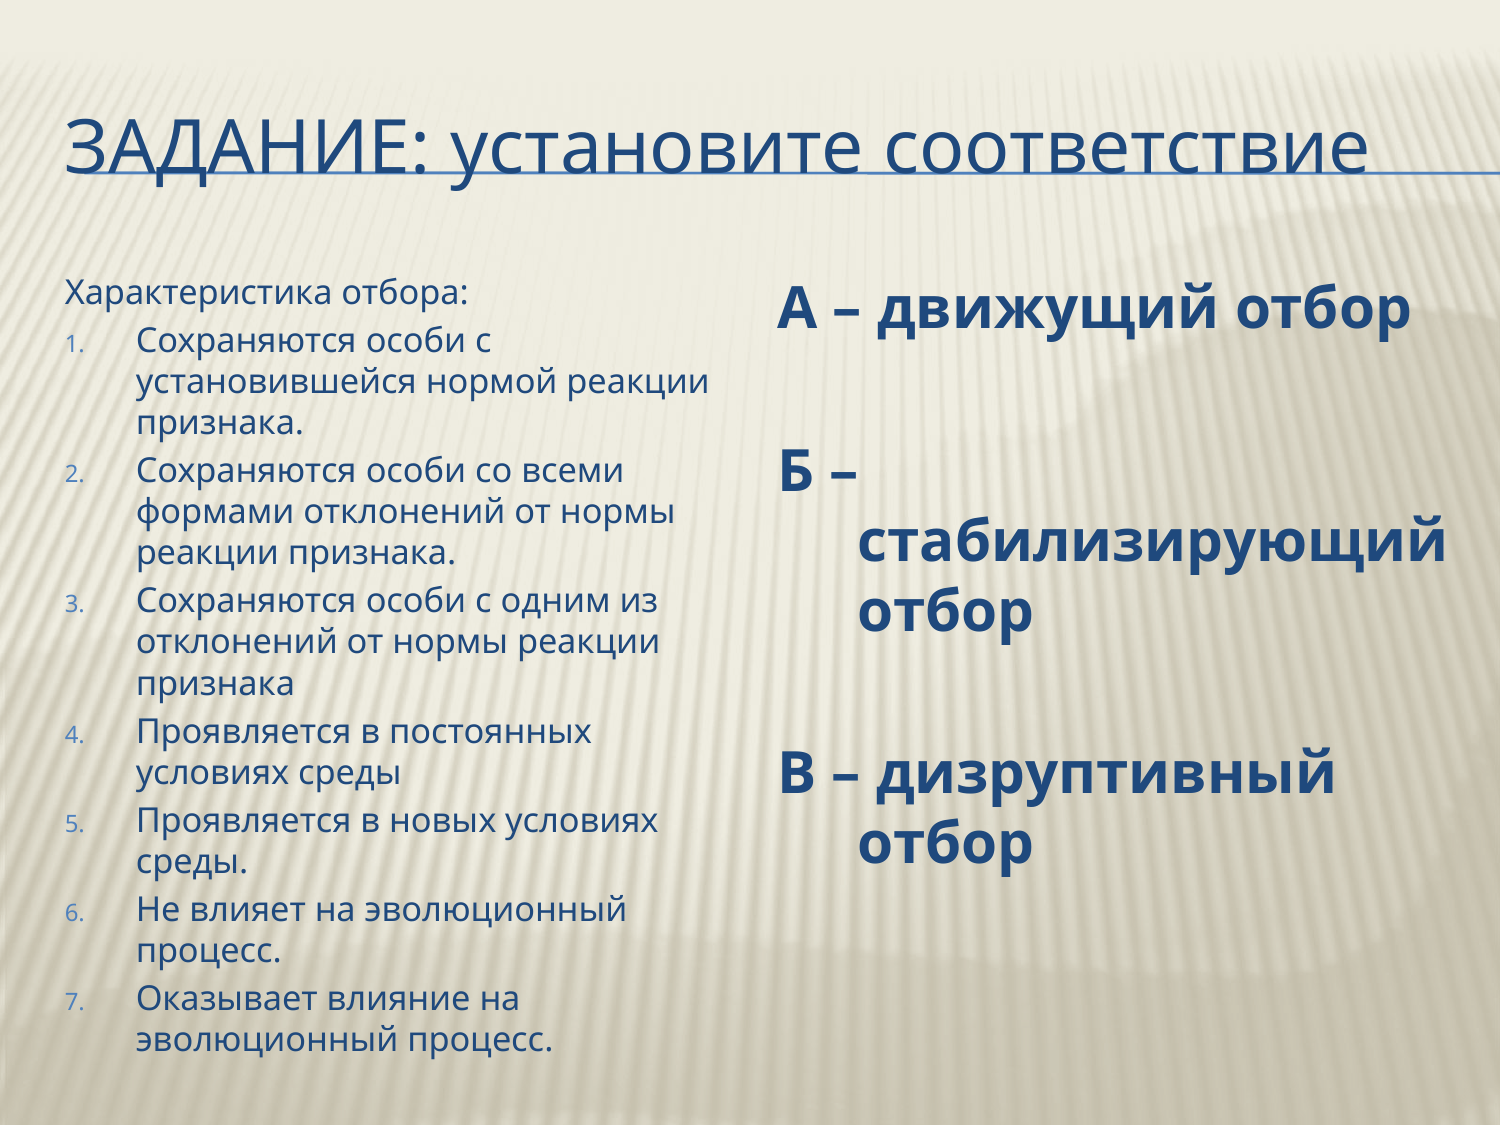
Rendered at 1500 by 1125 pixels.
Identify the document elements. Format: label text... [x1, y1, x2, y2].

list А – движущий отбор Б – стабилизирующий отбор В – дизруптивный отбор [762, 262, 1475, 1038]
list Характеристика отбора: Сохраняются особи с установившейся нормой реакции признака. Сохраняются особи со всеми формами отклонений от нормы реакции признака. Сохраняются особи с одним из отклонений от нормы реакции признака Проявляется в постоянных условиях среды Проявляется в новых условиях среды. Не влияет на эволюционный процесс. Оказывает влияние на эволюционный процесс. [50, 262, 738, 1079]
title Задание: установите соответствие [49, 75, 1475, 213]
